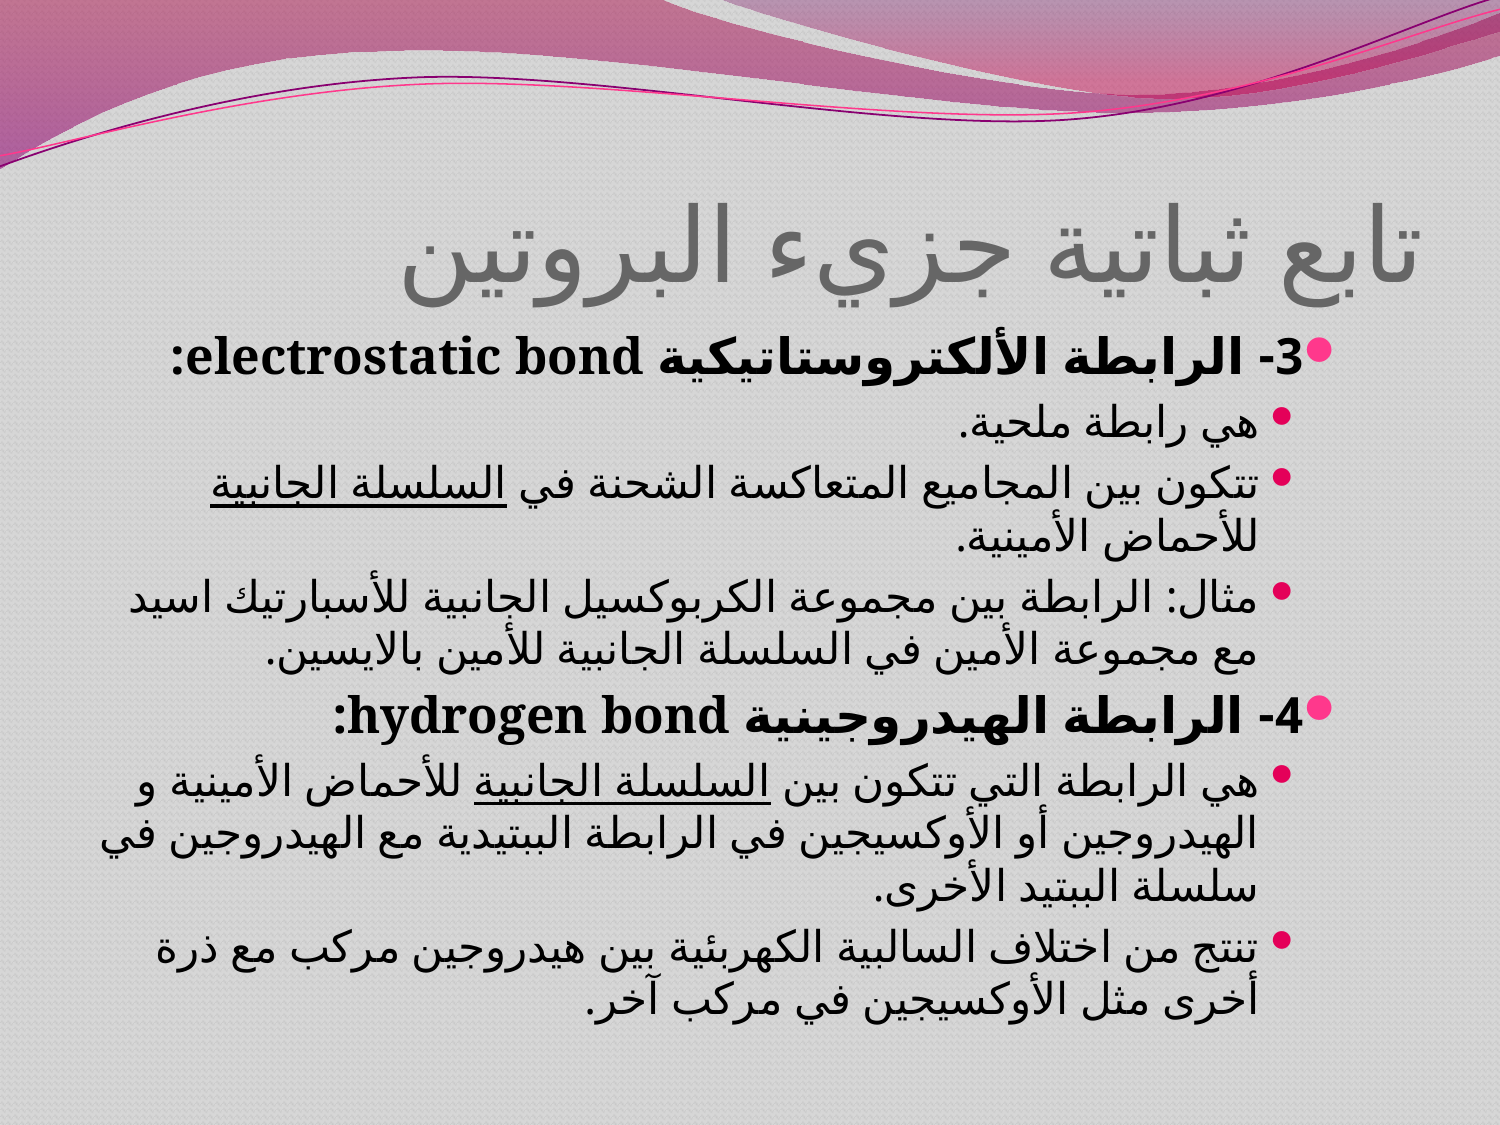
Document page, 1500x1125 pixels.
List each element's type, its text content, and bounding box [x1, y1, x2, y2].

list 3- الرابطة الألكتروستاتيكية electrostatic bond: هي رابطة ملحية. تتكون بين المجاميع المتعاكسة الشحنة في السلسلة الجانبية للأحماض الأمينية. مثال: الرابطة بين مجموعة الكربوكسيل الجانبية للأسبارتيك اسيد مع مجموعة الأمين في السلسلة الجانبية للأمين بالايسين. 4- الرابطة الهيدروجينية hydrogen bond: هي الرابطة التي تتكون بين السلسلة الجانبية للأحماض الأمينية و الهيدروجين أو الأوكسيجين في الرابطة الببتيدية مع الهيدروجين في سلسلة الببتيد الأخرى. تنتج من اختلاف السالبية الكهربئية بين هيدروجين مركب مع ذرة أخرى مثل الأوكسيجين في مركب آخر. [75, 317, 1425, 1038]
title تابع ثباتية جزيء البروتين [75, 115, 1425, 303]
